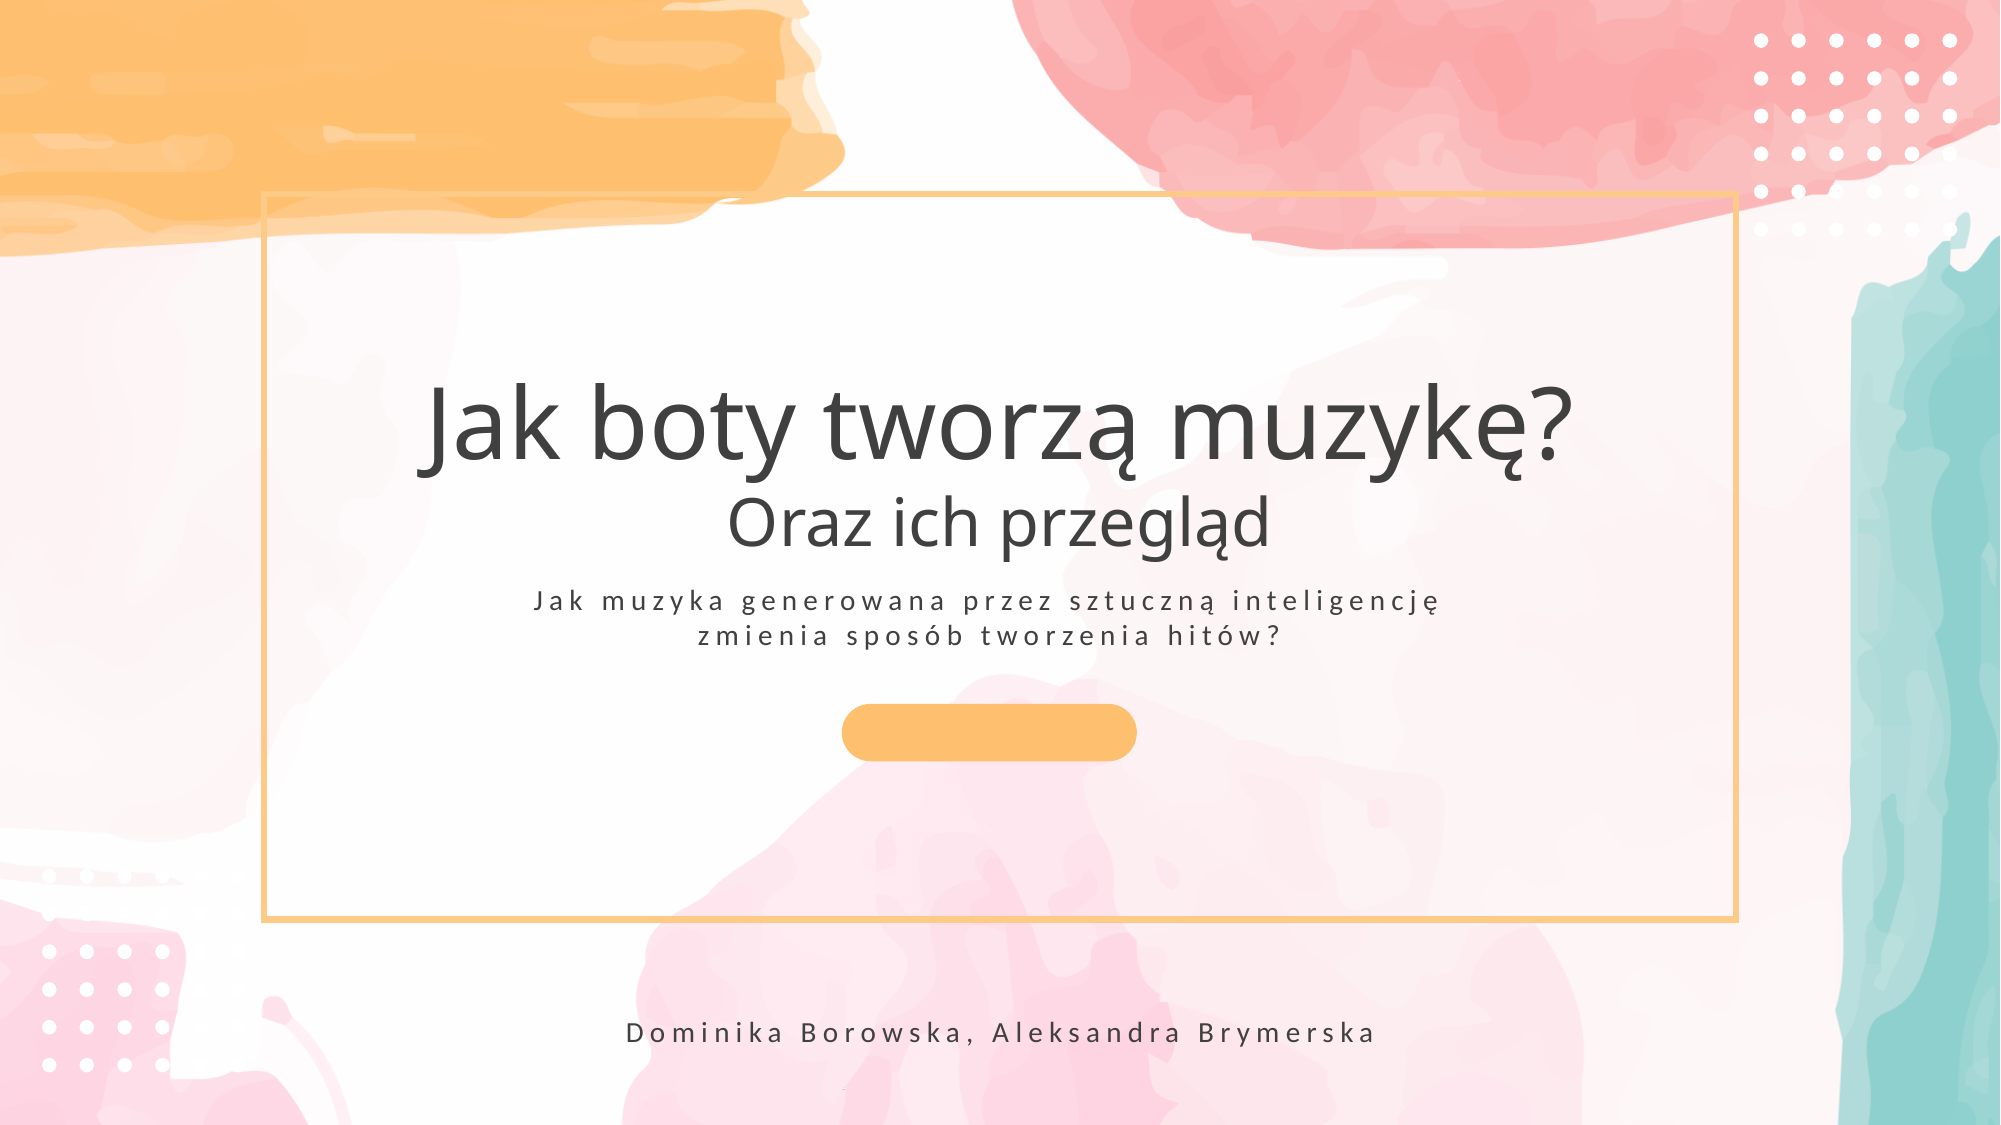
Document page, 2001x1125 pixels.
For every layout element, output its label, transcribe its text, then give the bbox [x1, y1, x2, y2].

text_box Dominika Borowska, Aleksandra Brymerska [484, 1005, 1516, 1056]
text_box Jak boty tworzą muzykę? Oraz ich przegląd [410, 352, 1590, 567]
picture [0, 0, 2000, 1125]
text_box [263, 193, 1737, 920]
